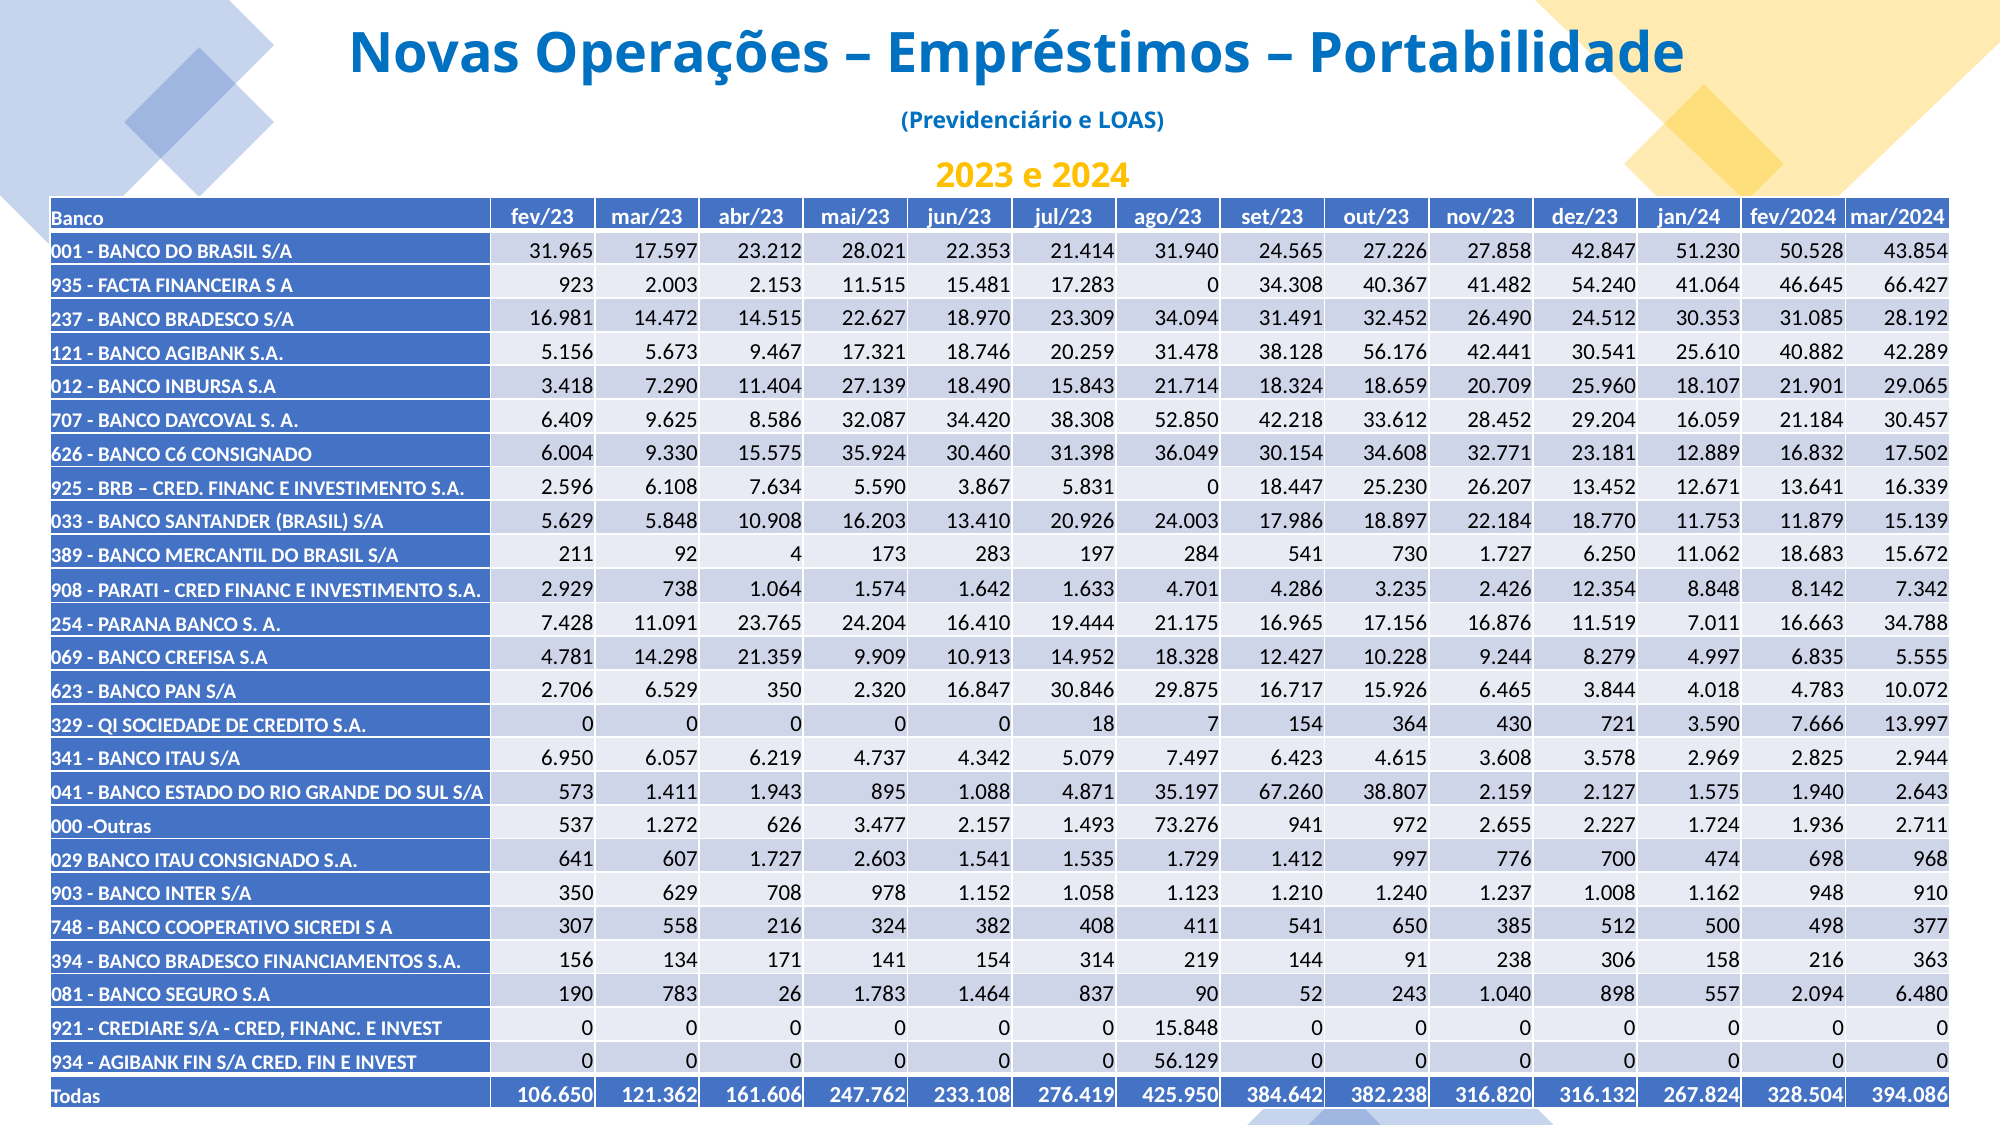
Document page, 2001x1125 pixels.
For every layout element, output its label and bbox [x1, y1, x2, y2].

table_cell [1013, 873, 1115, 905]
table_cell [1221, 400, 1324, 432]
table_cell [491, 873, 594, 905]
table_cell [51, 1042, 490, 1072]
table_cell [804, 671, 907, 703]
table_cell [700, 1077, 802, 1107]
table_cell [1638, 772, 1740, 804]
table_cell [491, 907, 594, 939]
table_cell [51, 434, 490, 466]
table_cell [1846, 1042, 1949, 1072]
table_cell [1430, 671, 1532, 703]
table_header [1534, 198, 1636, 228]
table_cell [804, 501, 907, 533]
table_cell [1430, 366, 1532, 398]
table_cell [1325, 1077, 1428, 1107]
table_cell [700, 738, 802, 770]
table_cell [908, 366, 1011, 398]
table_cell [1846, 873, 1949, 905]
table_cell [1846, 772, 1949, 804]
table_cell [1742, 434, 1845, 466]
table_cell [804, 772, 907, 804]
table_cell [1846, 1077, 1949, 1107]
table_cell [51, 366, 490, 398]
table_cell [1534, 467, 1636, 499]
table_cell [491, 299, 594, 331]
table_cell [908, 873, 1011, 905]
table_cell [1221, 705, 1324, 736]
table_cell [700, 637, 802, 669]
table_cell [596, 333, 698, 364]
table_cell [491, 265, 594, 297]
table_cell [804, 333, 907, 364]
table_cell [1117, 1042, 1219, 1072]
table_cell [700, 941, 802, 973]
table_cell [1013, 705, 1115, 736]
table_cell [1117, 671, 1219, 703]
table_cell [700, 873, 802, 905]
table_cell [491, 1008, 594, 1040]
table_cell [908, 1077, 1011, 1107]
table_cell [596, 299, 698, 331]
table_cell [1430, 1077, 1532, 1107]
table_cell [1638, 1042, 1740, 1072]
table_cell [1846, 705, 1949, 736]
table_cell [596, 907, 698, 939]
table_cell [1013, 738, 1115, 770]
table_cell [804, 637, 907, 669]
table_cell [804, 738, 907, 770]
table_cell [1742, 839, 1845, 871]
table_cell [1638, 974, 1740, 1006]
table_cell [1117, 772, 1219, 804]
table_cell [1846, 738, 1949, 770]
table_cell [491, 839, 594, 871]
table_cell [491, 772, 594, 804]
table_cell [1742, 603, 1845, 635]
table_header [1117, 198, 1219, 228]
table_cell [1534, 839, 1636, 871]
table_cell [491, 535, 594, 567]
table_cell [1742, 671, 1845, 703]
table_cell [1430, 705, 1532, 736]
table_header [1638, 198, 1740, 228]
table_cell [1742, 467, 1845, 499]
table_cell [1534, 1042, 1636, 1072]
table_cell [1638, 366, 1740, 398]
table_cell [596, 671, 698, 703]
table_cell [1013, 671, 1115, 703]
table_cell [908, 907, 1011, 939]
table_cell [1534, 299, 1636, 331]
table_cell [804, 569, 907, 602]
table_cell [1430, 501, 1532, 533]
table_cell [908, 839, 1011, 871]
table_cell [1325, 400, 1428, 432]
table_cell [1221, 265, 1324, 297]
table_cell [1325, 671, 1428, 703]
table_cell [1638, 1008, 1740, 1040]
table_cell [1117, 434, 1219, 466]
table_cell [1534, 603, 1636, 635]
table_cell [804, 400, 907, 432]
table_header [491, 198, 594, 228]
table_cell [596, 839, 698, 871]
table_cell [596, 501, 698, 533]
table_cell [51, 738, 490, 770]
table_cell [804, 233, 907, 263]
text_box [0, 0, 2000, 1125]
table_cell [491, 501, 594, 533]
table_cell [1325, 535, 1428, 567]
table_cell [1117, 467, 1219, 499]
table_cell [1325, 569, 1428, 602]
table_cell [908, 233, 1011, 263]
table_cell [51, 671, 490, 703]
table_cell [700, 1008, 802, 1040]
table_cell [1221, 873, 1324, 905]
table_cell [1221, 1008, 1324, 1040]
table_cell [51, 400, 490, 432]
table_cell [51, 535, 490, 567]
table_cell [1534, 907, 1636, 939]
table_cell [1846, 535, 1949, 567]
table_cell [1013, 941, 1115, 973]
table_cell [1325, 366, 1428, 398]
table_cell [700, 907, 802, 939]
table_cell [1742, 333, 1845, 364]
table_cell [1638, 1077, 1740, 1107]
table_cell [1117, 1077, 1219, 1107]
table_cell [700, 839, 802, 871]
table_cell [804, 1077, 907, 1107]
table_header [596, 198, 698, 228]
table_cell [700, 974, 802, 1006]
table_cell [1117, 806, 1219, 838]
table_cell [1846, 299, 1949, 331]
table_cell [51, 299, 490, 331]
table_cell [1430, 569, 1532, 602]
table_cell [1430, 603, 1532, 635]
table_cell [804, 873, 907, 905]
table_cell [1117, 400, 1219, 432]
table_cell [51, 569, 490, 602]
table_cell [1117, 907, 1219, 939]
table_cell [1534, 1008, 1636, 1040]
table_cell [1638, 434, 1740, 466]
table_cell [51, 233, 490, 263]
table_cell [908, 738, 1011, 770]
table_cell [1221, 839, 1324, 871]
table_cell [1638, 299, 1740, 331]
table_cell [1430, 265, 1532, 297]
table_cell [1325, 333, 1428, 364]
table_cell [700, 501, 802, 533]
table_cell [51, 333, 490, 364]
table_cell [1846, 501, 1949, 533]
table_cell [1221, 974, 1324, 1006]
table_cell [596, 400, 698, 432]
table_cell [51, 265, 490, 297]
table_cell [51, 974, 490, 1006]
table_cell [1430, 333, 1532, 364]
table_cell [1638, 501, 1740, 533]
table_cell [1221, 501, 1324, 533]
table_cell [1430, 738, 1532, 770]
table_cell [908, 501, 1011, 533]
table_cell [491, 467, 594, 499]
table_cell [1846, 671, 1949, 703]
table_cell [51, 772, 490, 804]
table_cell [1534, 772, 1636, 804]
table_cell [1325, 467, 1428, 499]
table_cell [1221, 1077, 1324, 1107]
table_cell [596, 535, 698, 567]
table_cell [804, 603, 907, 635]
table_cell [1221, 806, 1324, 838]
table_cell [1638, 467, 1740, 499]
table_cell [908, 400, 1011, 432]
table_cell [51, 806, 490, 838]
table_cell [1430, 299, 1532, 331]
table_cell [1742, 637, 1845, 669]
table_cell [1430, 535, 1532, 567]
table_cell [51, 873, 490, 905]
table_cell [1846, 333, 1949, 364]
table_cell [1117, 839, 1219, 871]
table_cell [700, 366, 802, 398]
table_cell [1325, 434, 1428, 466]
table_cell [700, 265, 802, 297]
table_cell [1013, 1008, 1115, 1040]
table_cell [491, 941, 594, 973]
table_cell [1742, 974, 1845, 1006]
table_cell [1430, 233, 1532, 263]
table_cell [1742, 1042, 1845, 1072]
table_cell [908, 637, 1011, 669]
table_cell [1534, 333, 1636, 364]
table_cell [804, 705, 907, 736]
table_cell [1013, 569, 1115, 602]
table_cell [596, 705, 698, 736]
table_cell [908, 705, 1011, 736]
table_cell [1117, 535, 1219, 567]
table_cell [1013, 535, 1115, 567]
table_cell [1534, 434, 1636, 466]
table_cell [1742, 233, 1845, 263]
table_cell [1638, 569, 1740, 602]
table_cell [1117, 501, 1219, 533]
table_cell [1742, 873, 1845, 905]
table_cell [51, 839, 490, 871]
table_cell [596, 603, 698, 635]
table_cell [1430, 772, 1532, 804]
table_cell [596, 806, 698, 838]
table_cell [596, 434, 698, 466]
table_cell [1325, 603, 1428, 635]
table_header [700, 198, 802, 228]
table_cell [1638, 873, 1740, 905]
table_cell [1742, 265, 1845, 297]
table_cell [1325, 1042, 1428, 1072]
table_cell [700, 434, 802, 466]
table_cell [1638, 637, 1740, 669]
table_cell [51, 637, 490, 669]
table_cell [1638, 705, 1740, 736]
table_cell [1534, 400, 1636, 432]
table_cell [1846, 941, 1949, 973]
table_cell [908, 806, 1011, 838]
table_cell [1430, 400, 1532, 432]
table_cell [1430, 873, 1532, 905]
table_header [1013, 198, 1115, 228]
table_cell [1742, 806, 1845, 838]
table_cell [51, 501, 490, 533]
table_cell [1846, 603, 1949, 635]
table_cell [804, 366, 907, 398]
table_cell [596, 1077, 698, 1107]
table_cell [1117, 233, 1219, 263]
table_cell [1638, 265, 1740, 297]
table_cell [1221, 569, 1324, 602]
table_cell [1013, 772, 1115, 804]
table_cell [596, 873, 698, 905]
table_cell [1325, 907, 1428, 939]
table_cell [700, 806, 802, 838]
table_cell [1117, 873, 1219, 905]
table_cell [1117, 705, 1219, 736]
table_cell [1325, 772, 1428, 804]
table_cell [700, 569, 802, 602]
table_cell [51, 705, 490, 736]
table_cell [1221, 333, 1324, 364]
table_cell [1430, 974, 1532, 1006]
table_cell [1534, 1077, 1636, 1107]
table_cell [1742, 569, 1845, 602]
table_cell [491, 603, 594, 635]
table_cell [700, 671, 802, 703]
table_cell [908, 535, 1011, 567]
table_cell [596, 772, 698, 804]
table_cell [1013, 603, 1115, 635]
table_cell [804, 1008, 907, 1040]
table_cell [1013, 467, 1115, 499]
table_cell [908, 671, 1011, 703]
table_cell [1221, 1042, 1324, 1072]
table_cell [1221, 671, 1324, 703]
table_cell [1846, 265, 1949, 297]
table_cell [1430, 1042, 1532, 1072]
table_cell [51, 1077, 490, 1107]
table_cell [1534, 941, 1636, 973]
table_cell [1534, 535, 1636, 567]
table_cell [700, 233, 802, 263]
table_cell [1742, 1008, 1845, 1040]
table_cell [908, 265, 1011, 297]
table_cell [1638, 738, 1740, 770]
table_cell [1430, 637, 1532, 669]
table_cell [491, 1042, 594, 1072]
table_cell [700, 400, 802, 432]
table_header [1742, 198, 1845, 228]
table_cell [908, 1008, 1011, 1040]
table_cell [1221, 434, 1324, 466]
table_cell [1638, 535, 1740, 567]
table_cell [1742, 1077, 1845, 1107]
table_cell [908, 467, 1011, 499]
table_cell [1430, 806, 1532, 838]
table_cell [1221, 603, 1324, 635]
table_cell [1846, 400, 1949, 432]
table_cell [51, 603, 490, 635]
table_header [1221, 198, 1324, 228]
table_cell [804, 535, 907, 567]
table_cell [1013, 637, 1115, 669]
table_cell [1117, 333, 1219, 364]
table_cell [1534, 873, 1636, 905]
table_cell [1117, 974, 1219, 1006]
table_cell [908, 941, 1011, 973]
table_cell [908, 974, 1011, 1006]
table_header [1846, 198, 1949, 228]
table_cell [1534, 366, 1636, 398]
table_header [908, 198, 1011, 228]
table_cell [1117, 366, 1219, 398]
table_cell [51, 907, 490, 939]
table_cell [1221, 772, 1324, 804]
table_cell [804, 1042, 907, 1072]
table_cell [1534, 637, 1636, 669]
table_cell [596, 1008, 698, 1040]
table_cell [908, 569, 1011, 602]
table_header [1325, 198, 1428, 228]
table_cell [1638, 806, 1740, 838]
table_cell [1117, 637, 1219, 669]
table_cell [908, 333, 1011, 364]
table_cell [1534, 265, 1636, 297]
table_cell [1846, 434, 1949, 466]
table_cell [491, 434, 594, 466]
table_cell [1221, 535, 1324, 567]
table_cell [1325, 501, 1428, 533]
table_cell [1846, 637, 1949, 669]
table_cell [1013, 806, 1115, 838]
table_cell [1430, 434, 1532, 466]
table_cell [491, 366, 594, 398]
table_cell [804, 907, 907, 939]
table_cell [908, 603, 1011, 635]
table_cell [908, 434, 1011, 466]
table_cell [1325, 233, 1428, 263]
table_cell [1013, 400, 1115, 432]
table_cell [908, 1042, 1011, 1072]
table_cell [1013, 233, 1115, 263]
table_cell [1221, 941, 1324, 973]
table_cell [1013, 839, 1115, 871]
table_cell [804, 434, 907, 466]
table_cell [1221, 637, 1324, 669]
table_cell [804, 941, 907, 973]
table_cell [1430, 907, 1532, 939]
table_cell [1638, 907, 1740, 939]
table_cell [1117, 941, 1219, 973]
table_cell [1742, 535, 1845, 567]
table_cell [596, 738, 698, 770]
table_cell [1534, 671, 1636, 703]
table_cell [1325, 1008, 1428, 1040]
table_cell [804, 467, 907, 499]
table_cell [1325, 974, 1428, 1006]
table_cell [1117, 738, 1219, 770]
table_cell [1013, 299, 1115, 331]
table_cell [491, 400, 594, 432]
table_cell [1221, 738, 1324, 770]
table_header [51, 198, 490, 228]
table_cell [1221, 233, 1324, 263]
table_cell [596, 467, 698, 499]
table_cell [491, 806, 594, 838]
table_cell [1013, 974, 1115, 1006]
table_cell [1638, 400, 1740, 432]
table_cell [1013, 501, 1115, 533]
table_cell [1325, 873, 1428, 905]
table_cell [1013, 265, 1115, 297]
table_cell [1325, 299, 1428, 331]
table_cell [1742, 941, 1845, 973]
table_cell [1742, 907, 1845, 939]
table_cell [596, 569, 698, 602]
table_cell [51, 1008, 490, 1040]
table_cell [1742, 772, 1845, 804]
table_cell [1846, 974, 1949, 1006]
table_cell [491, 738, 594, 770]
table_cell [804, 839, 907, 871]
table_cell [596, 366, 698, 398]
table_cell [51, 467, 490, 499]
table_cell [491, 974, 594, 1006]
table_cell [1846, 806, 1949, 838]
table_cell [1638, 233, 1740, 263]
table_cell [1117, 603, 1219, 635]
table_cell [491, 233, 594, 263]
table_cell [596, 265, 698, 297]
table_cell [1325, 738, 1428, 770]
table_cell [596, 974, 698, 1006]
table_cell [1117, 265, 1219, 297]
table_cell [1534, 705, 1636, 736]
table_cell [1430, 839, 1532, 871]
table_cell [1325, 941, 1428, 973]
table_cell [1534, 501, 1636, 533]
table_cell [1846, 907, 1949, 939]
table_cell [1534, 974, 1636, 1006]
table_cell [596, 233, 698, 263]
table_cell [1742, 705, 1845, 736]
table_cell [700, 705, 802, 736]
table_cell [1117, 1008, 1219, 1040]
table_cell [1430, 467, 1532, 499]
table_cell [804, 265, 907, 297]
table_cell [1013, 907, 1115, 939]
table_cell [1325, 705, 1428, 736]
table_header [804, 198, 907, 228]
table_cell [908, 772, 1011, 804]
table_cell [700, 1042, 802, 1072]
table_cell [804, 974, 907, 1006]
table_cell [1534, 806, 1636, 838]
table_cell [1638, 333, 1740, 364]
table_cell [1117, 569, 1219, 602]
table_cell [51, 941, 490, 973]
table_cell [700, 603, 802, 635]
table_cell [700, 467, 802, 499]
table_cell [1325, 806, 1428, 838]
table_cell [596, 637, 698, 669]
table_cell [1430, 1008, 1532, 1040]
table_cell [1013, 333, 1115, 364]
table_cell [1117, 299, 1219, 331]
table_cell [1430, 941, 1532, 973]
table_cell [1846, 1008, 1949, 1040]
table_cell [1742, 366, 1845, 398]
table_cell [1846, 233, 1949, 263]
table_cell [1221, 907, 1324, 939]
table_cell [1013, 1042, 1115, 1072]
table_cell [491, 333, 594, 364]
table_cell [1742, 299, 1845, 331]
table_cell [1325, 637, 1428, 669]
table_cell [596, 941, 698, 973]
table_cell [491, 637, 594, 669]
table_cell [1846, 839, 1949, 871]
table_cell [1846, 366, 1949, 398]
table_cell [1638, 671, 1740, 703]
table_cell [1638, 941, 1740, 973]
table_cell [1742, 400, 1845, 432]
table_cell [491, 705, 594, 736]
table_header [1430, 198, 1532, 228]
table_cell [1534, 738, 1636, 770]
table_cell [700, 535, 802, 567]
table_cell [1013, 434, 1115, 466]
table_cell [1325, 839, 1428, 871]
table_cell [1013, 366, 1115, 398]
table_cell [596, 1042, 698, 1072]
table_cell [1013, 1077, 1115, 1107]
table_cell [491, 1077, 594, 1107]
table_cell [1742, 738, 1845, 770]
table_cell [1638, 839, 1740, 871]
table_cell [1221, 467, 1324, 499]
table_cell [908, 299, 1011, 331]
table_cell [700, 299, 802, 331]
table_cell [804, 299, 907, 331]
table_cell [1325, 265, 1428, 297]
table_cell [804, 806, 907, 838]
table_cell [491, 569, 594, 602]
table_cell [700, 772, 802, 804]
table_cell [1638, 603, 1740, 635]
table_cell [1221, 366, 1324, 398]
table_cell [1221, 299, 1324, 331]
table_cell [1846, 467, 1949, 499]
table_cell [491, 671, 594, 703]
table_cell [1742, 501, 1845, 533]
table_cell [1846, 569, 1949, 602]
table_cell [1534, 569, 1636, 602]
table_cell [700, 333, 802, 364]
table_cell [1534, 233, 1636, 263]
